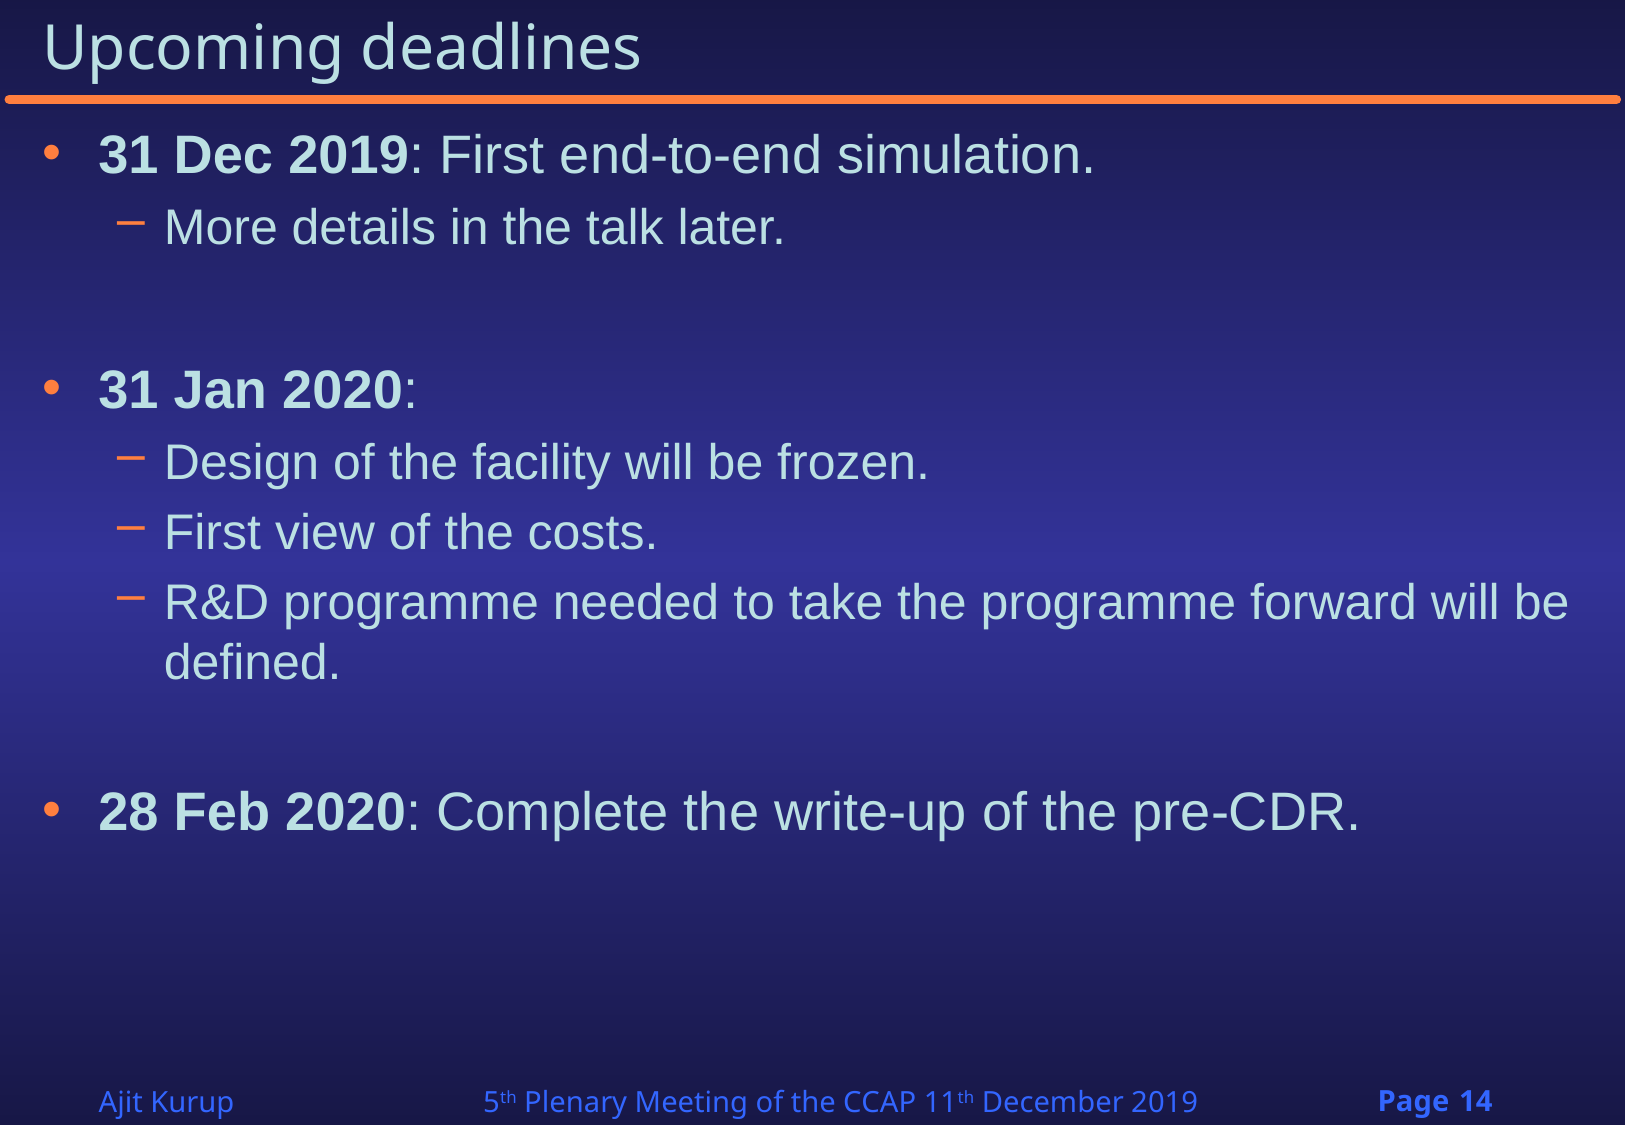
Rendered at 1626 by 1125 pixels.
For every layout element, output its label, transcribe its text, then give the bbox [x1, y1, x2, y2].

list 31 Dec 2019: First end-to-end simulation. More details in the talk later. 31 Jan 2020: Design of the facility will be frozen. First view of the costs. R&D programme needed to take the programme forward will be defined. 28 Feb 2020: Complete the write-up of the pre-CDR. [25, 110, 1608, 1074]
title Upcoming deadlines [27, 0, 1490, 90]
